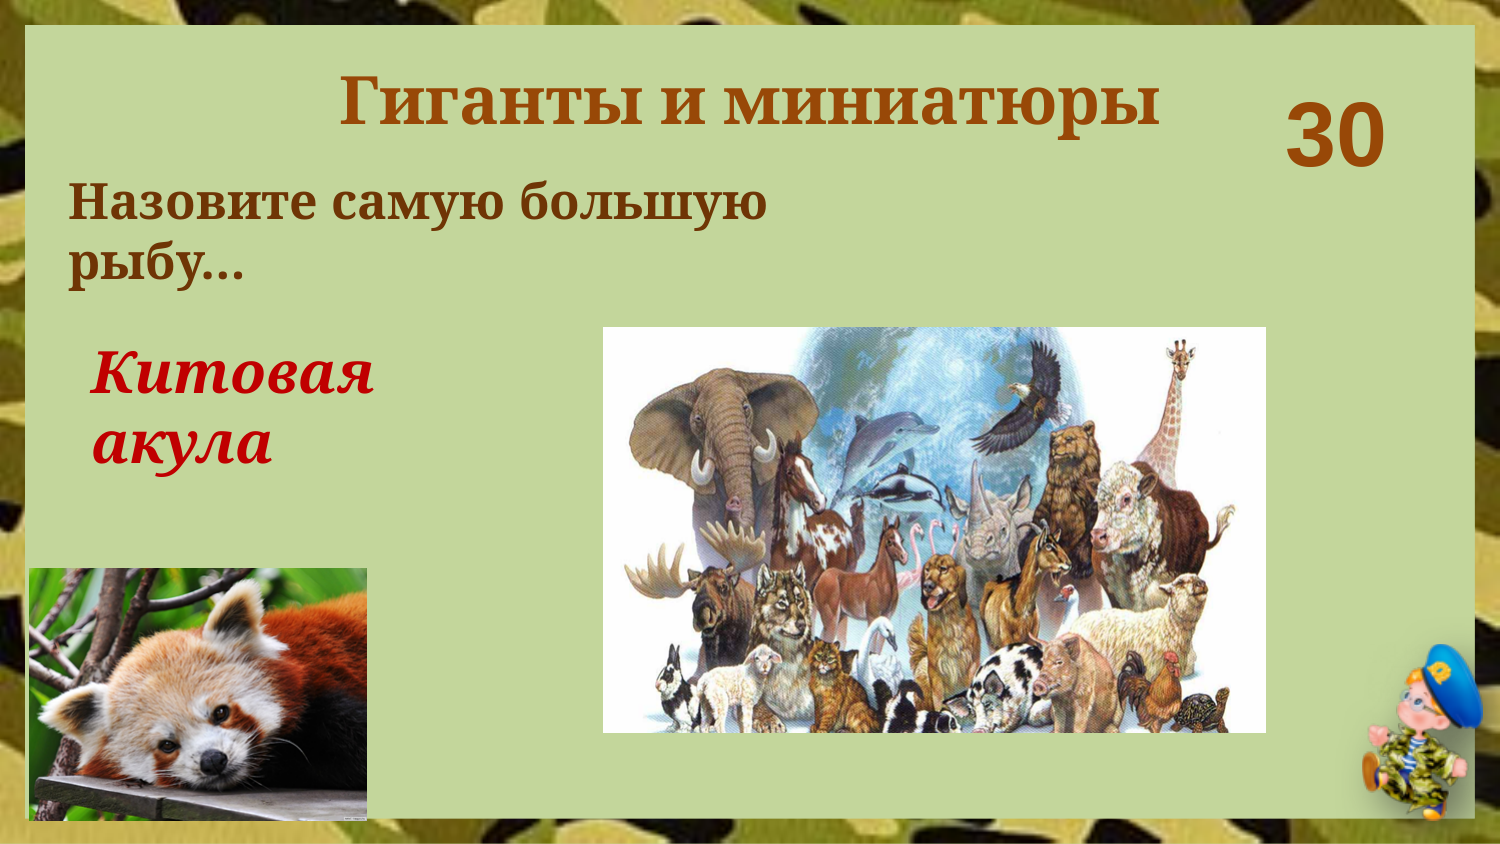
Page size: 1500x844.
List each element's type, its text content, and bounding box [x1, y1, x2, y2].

text_box Гиганты и миниатюры [301, 49, 1200, 145]
picture [0, 0, 1500, 844]
text_box Назовите самую большую рыбу… [53, 161, 798, 297]
text_box Китовая акула [76, 327, 526, 483]
text_box 30 [1266, 67, 1407, 193]
